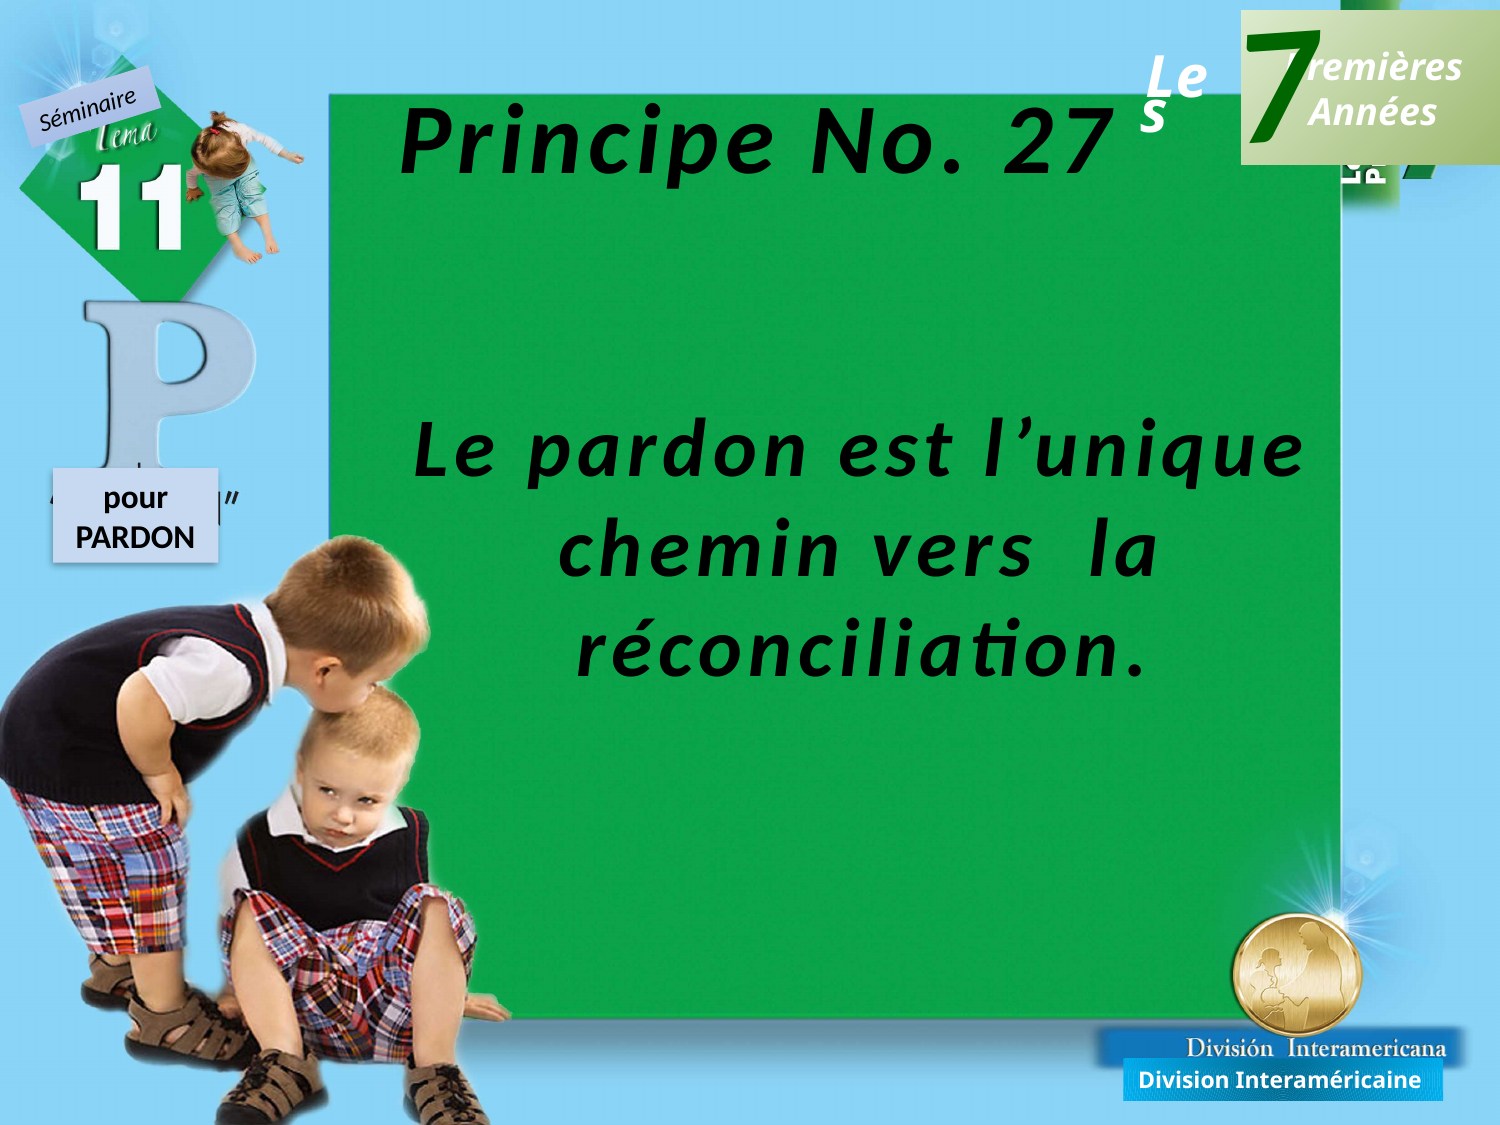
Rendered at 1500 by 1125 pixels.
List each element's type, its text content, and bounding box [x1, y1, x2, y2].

picture [0, 0, 1500, 1125]
text_box Principe No. 27 Le pardon est l’unique chemin vers la réconciliation. [383, 66, 1341, 701]
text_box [1119, 0, 1500, 185]
text_box Division Interaméricaine [1123, 1058, 1444, 1101]
text_box Séminaire [18, 65, 162, 149]
text_box pour PARDON [53, 467, 219, 563]
